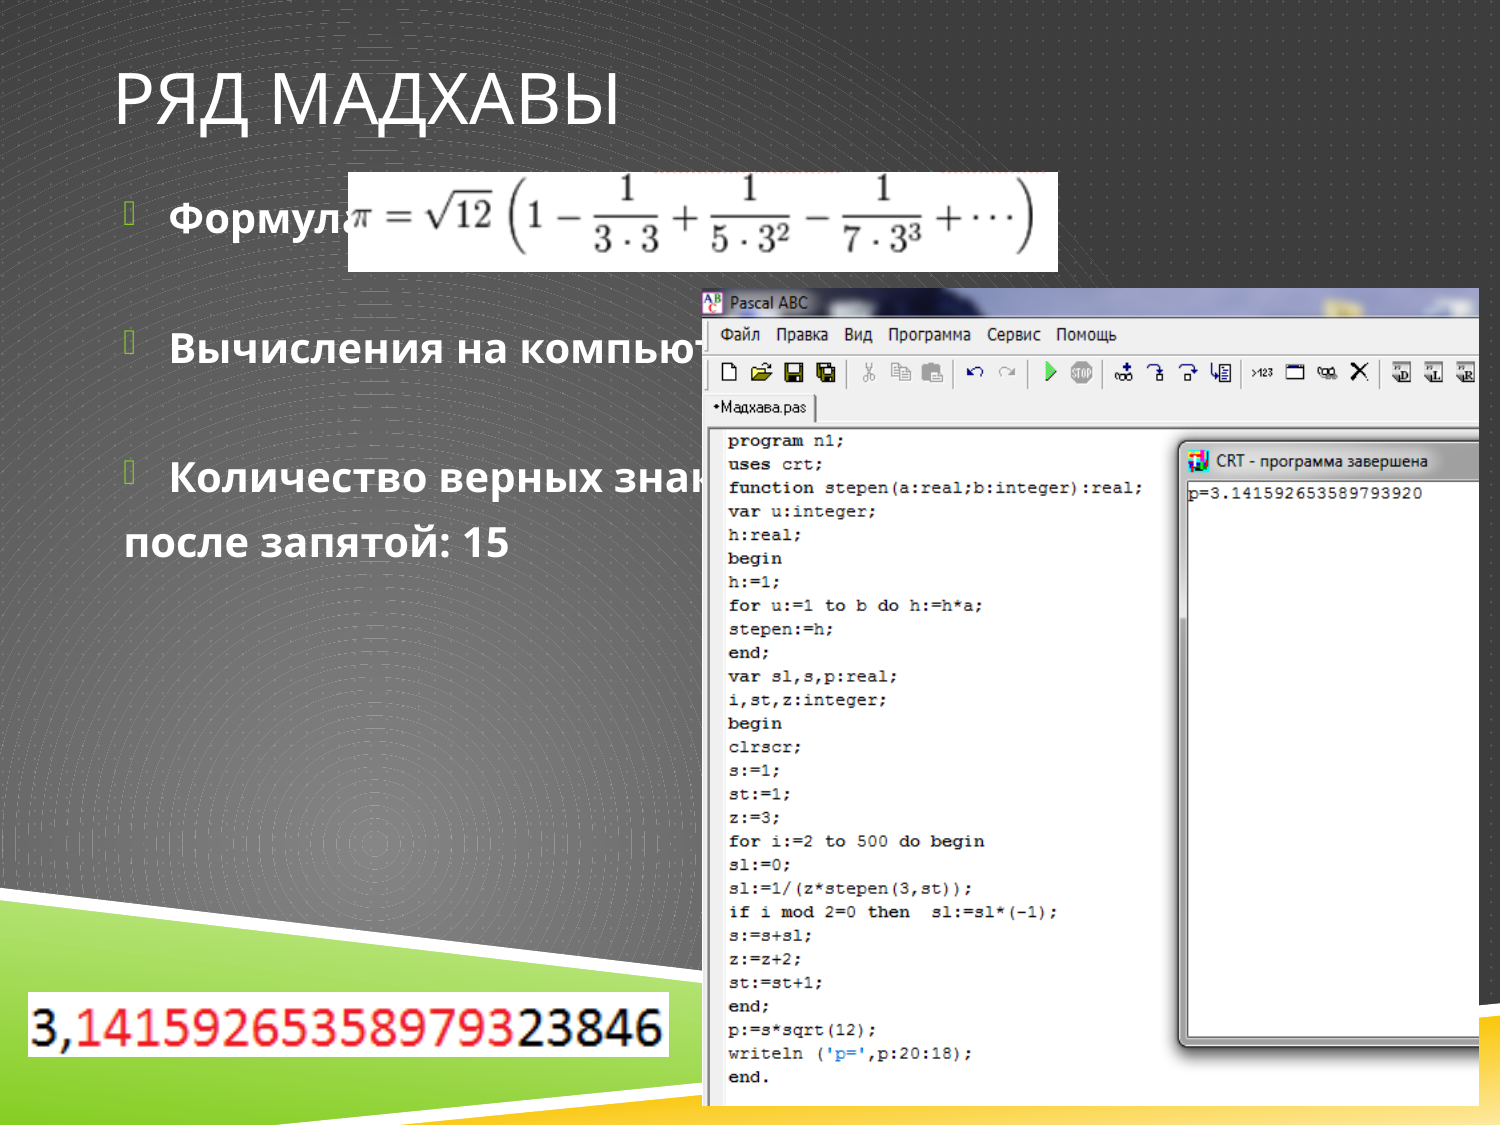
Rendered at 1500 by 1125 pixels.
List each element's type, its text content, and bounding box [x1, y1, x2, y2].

title Ряд Мадхавы [112, 45, 1388, 184]
list Формула: Вычисления на компьютере: Количество верных знаков после запятой: 15 [112, 184, 1412, 894]
picture [28, 992, 669, 1057]
picture [348, 172, 1058, 272]
picture [702, 288, 1479, 1107]
